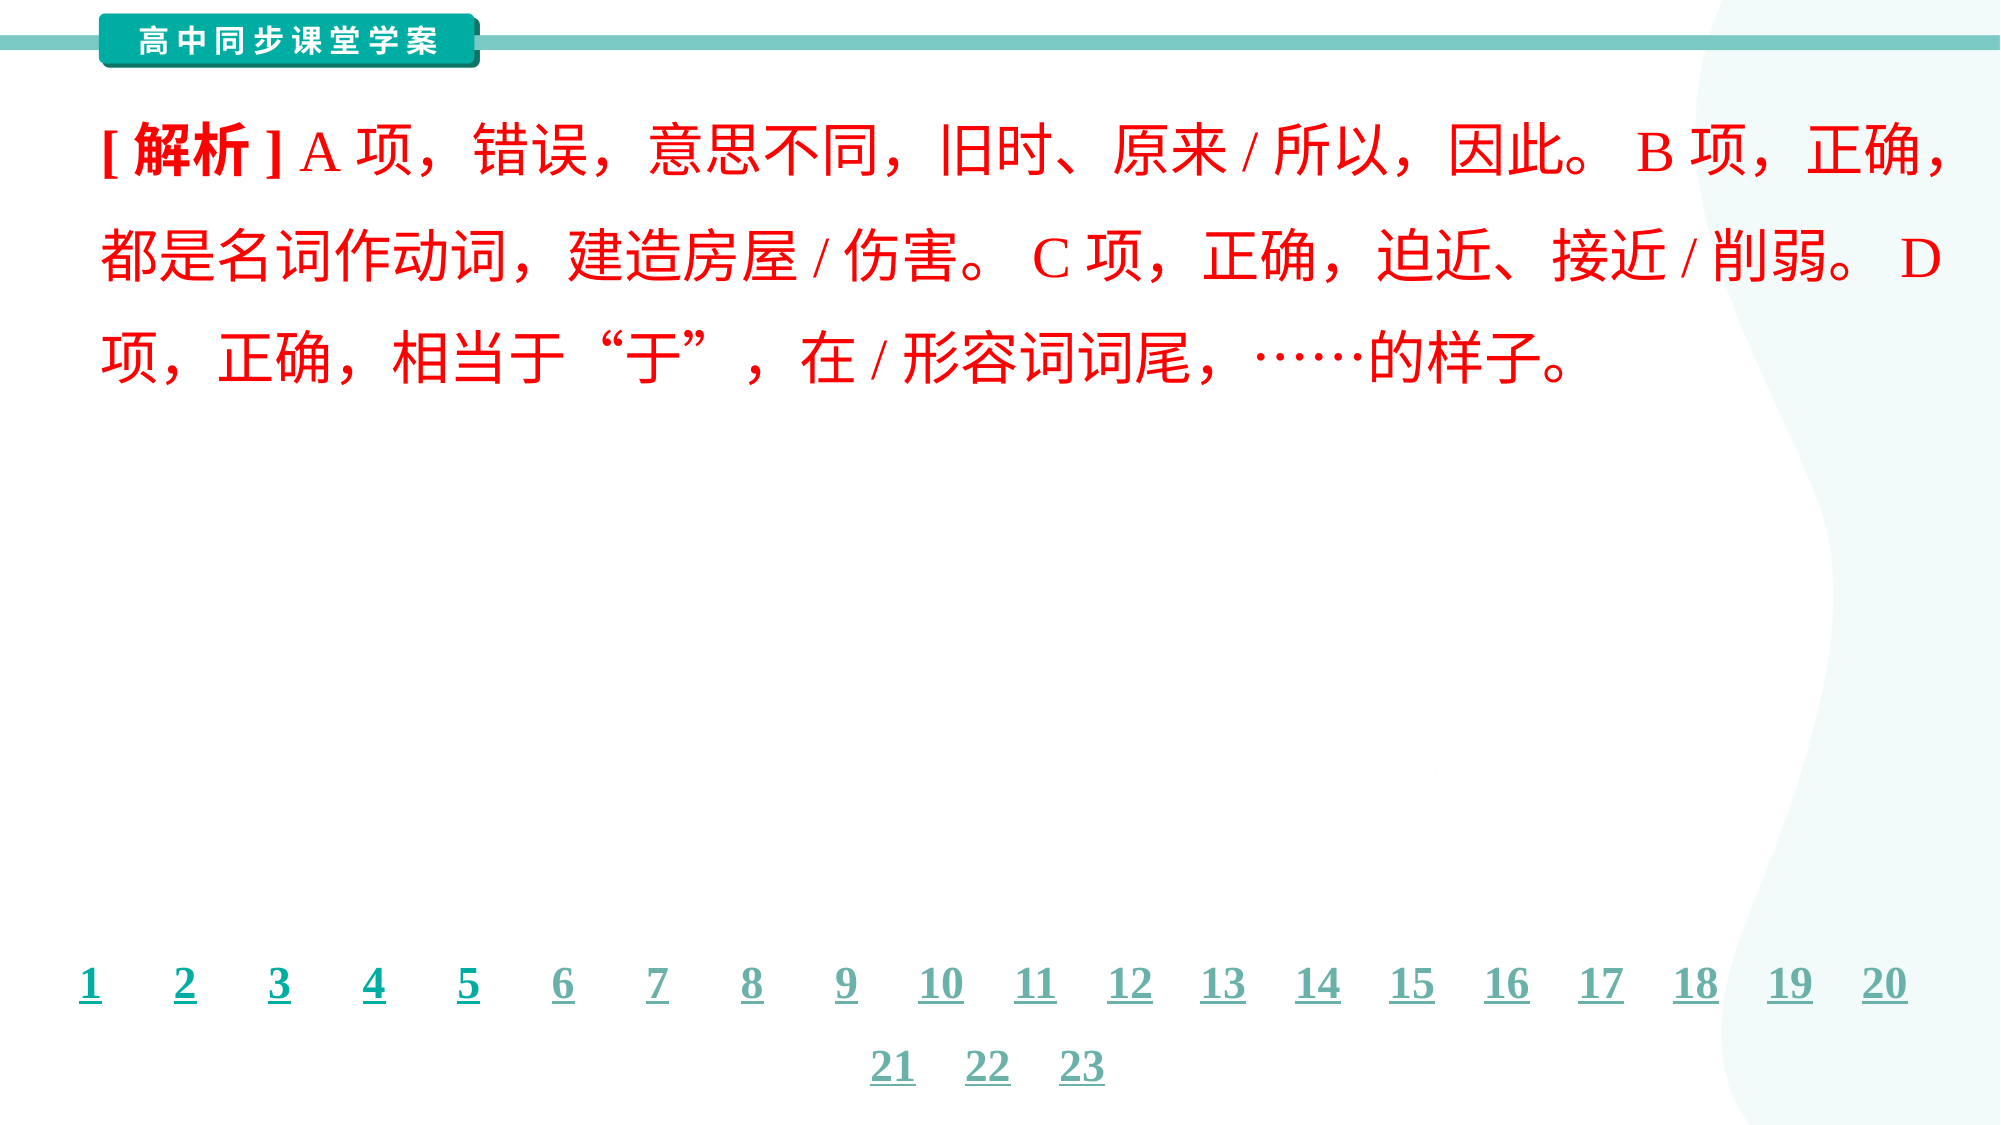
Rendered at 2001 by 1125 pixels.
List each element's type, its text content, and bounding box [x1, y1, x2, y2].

text_box [解析] A项，错误，意思不同，旧时、原来/所以，因此。B项，正确， 都是名词作动词，建造房屋/伤害。C项，正确，迫近、接近/削弱。D 项，正确，相当于“于”，在/形容词词尾，……的样子。 [100, 76, 1899, 380]
picture [0, 0, 2000, 1125]
